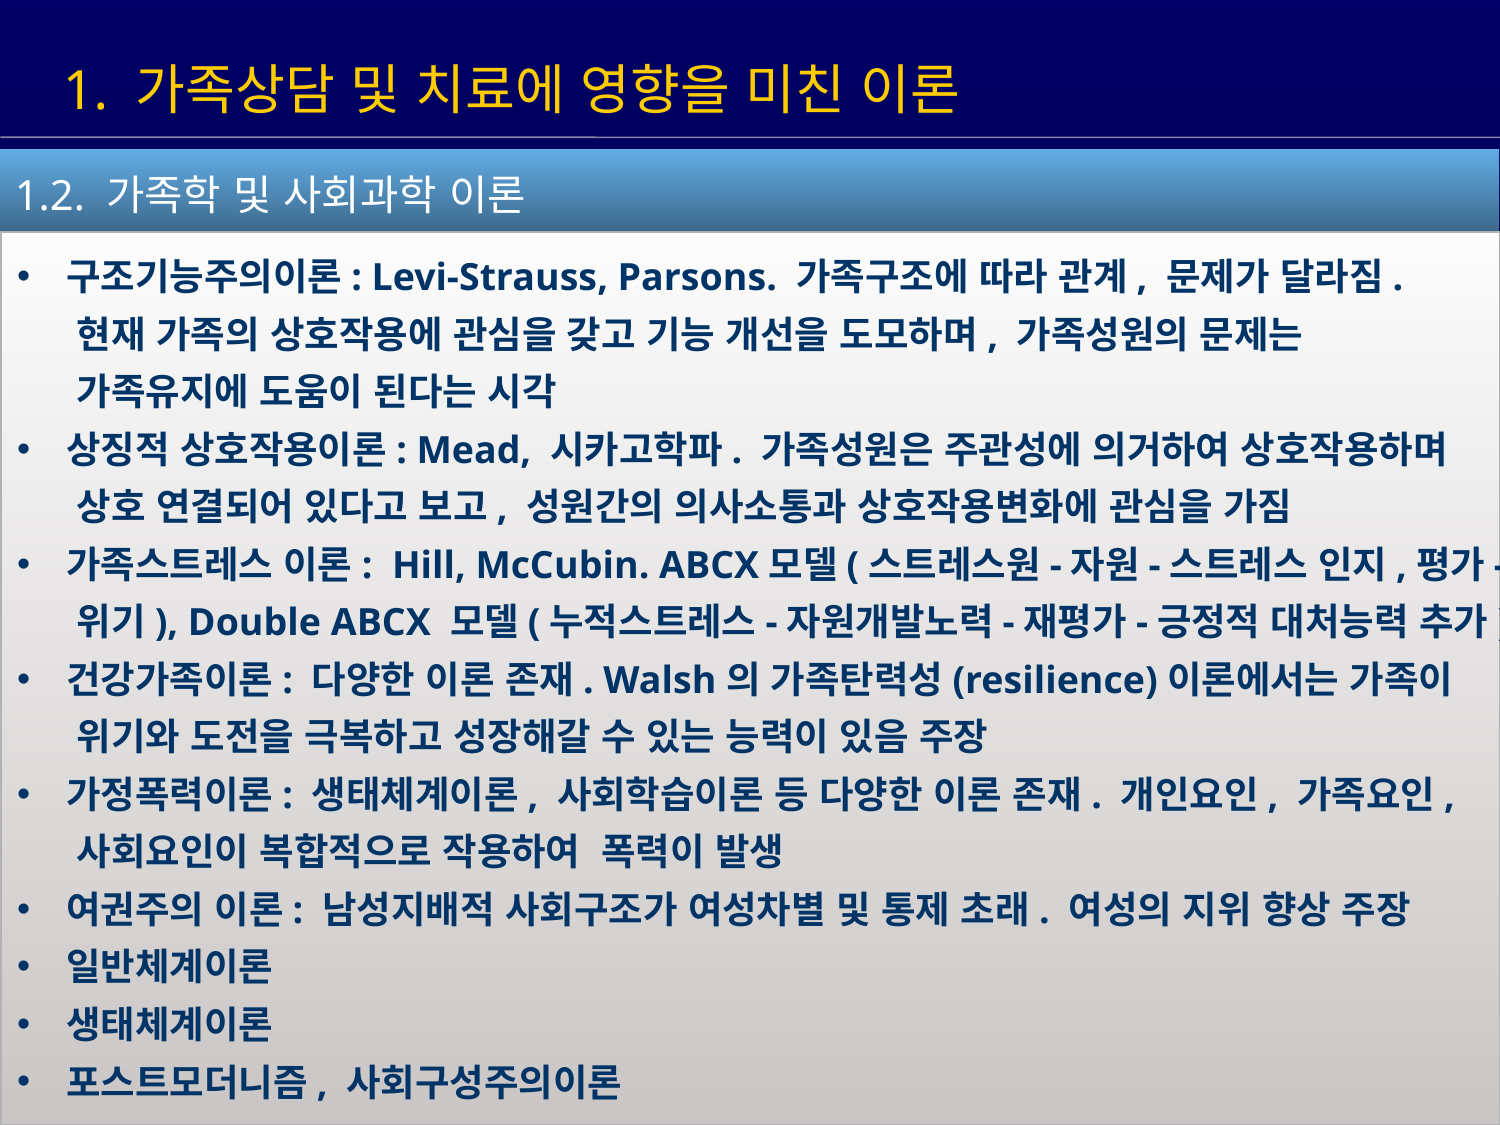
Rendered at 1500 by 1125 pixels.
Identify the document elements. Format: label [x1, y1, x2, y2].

text_box [0, 47, 1500, 1125]
